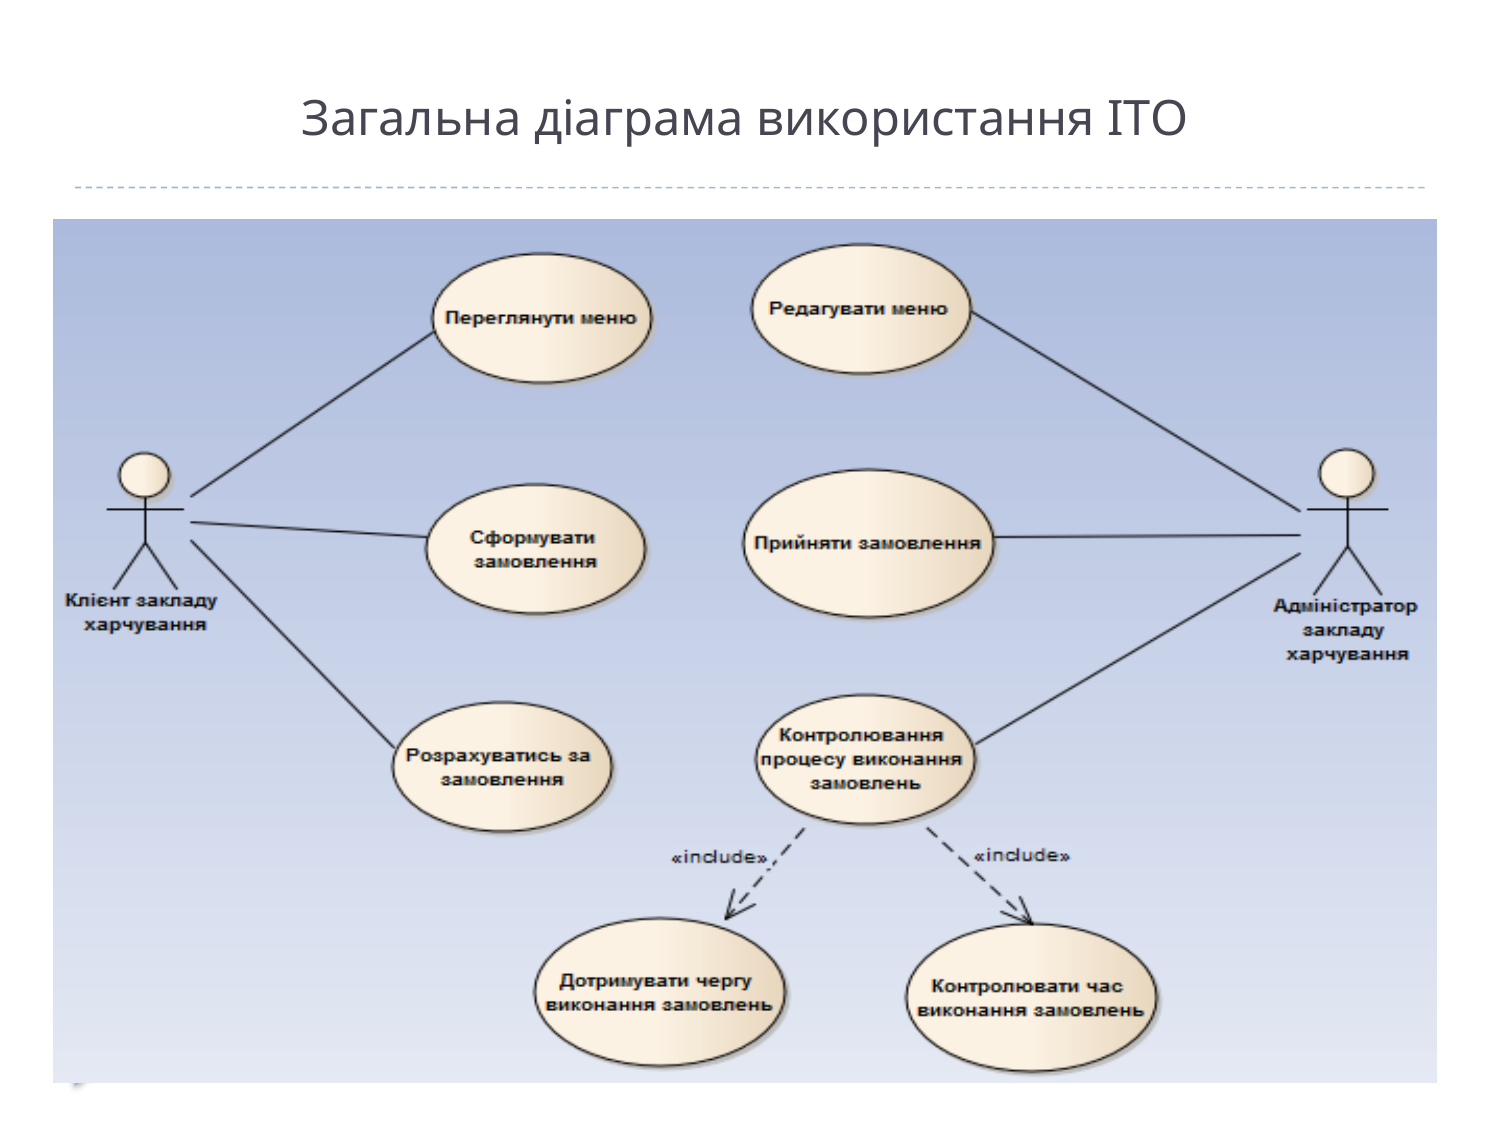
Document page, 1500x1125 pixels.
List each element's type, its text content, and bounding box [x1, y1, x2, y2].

picture [52, 219, 1437, 1083]
title Загальна діаграма використання ІТО [69, 78, 1420, 212]
